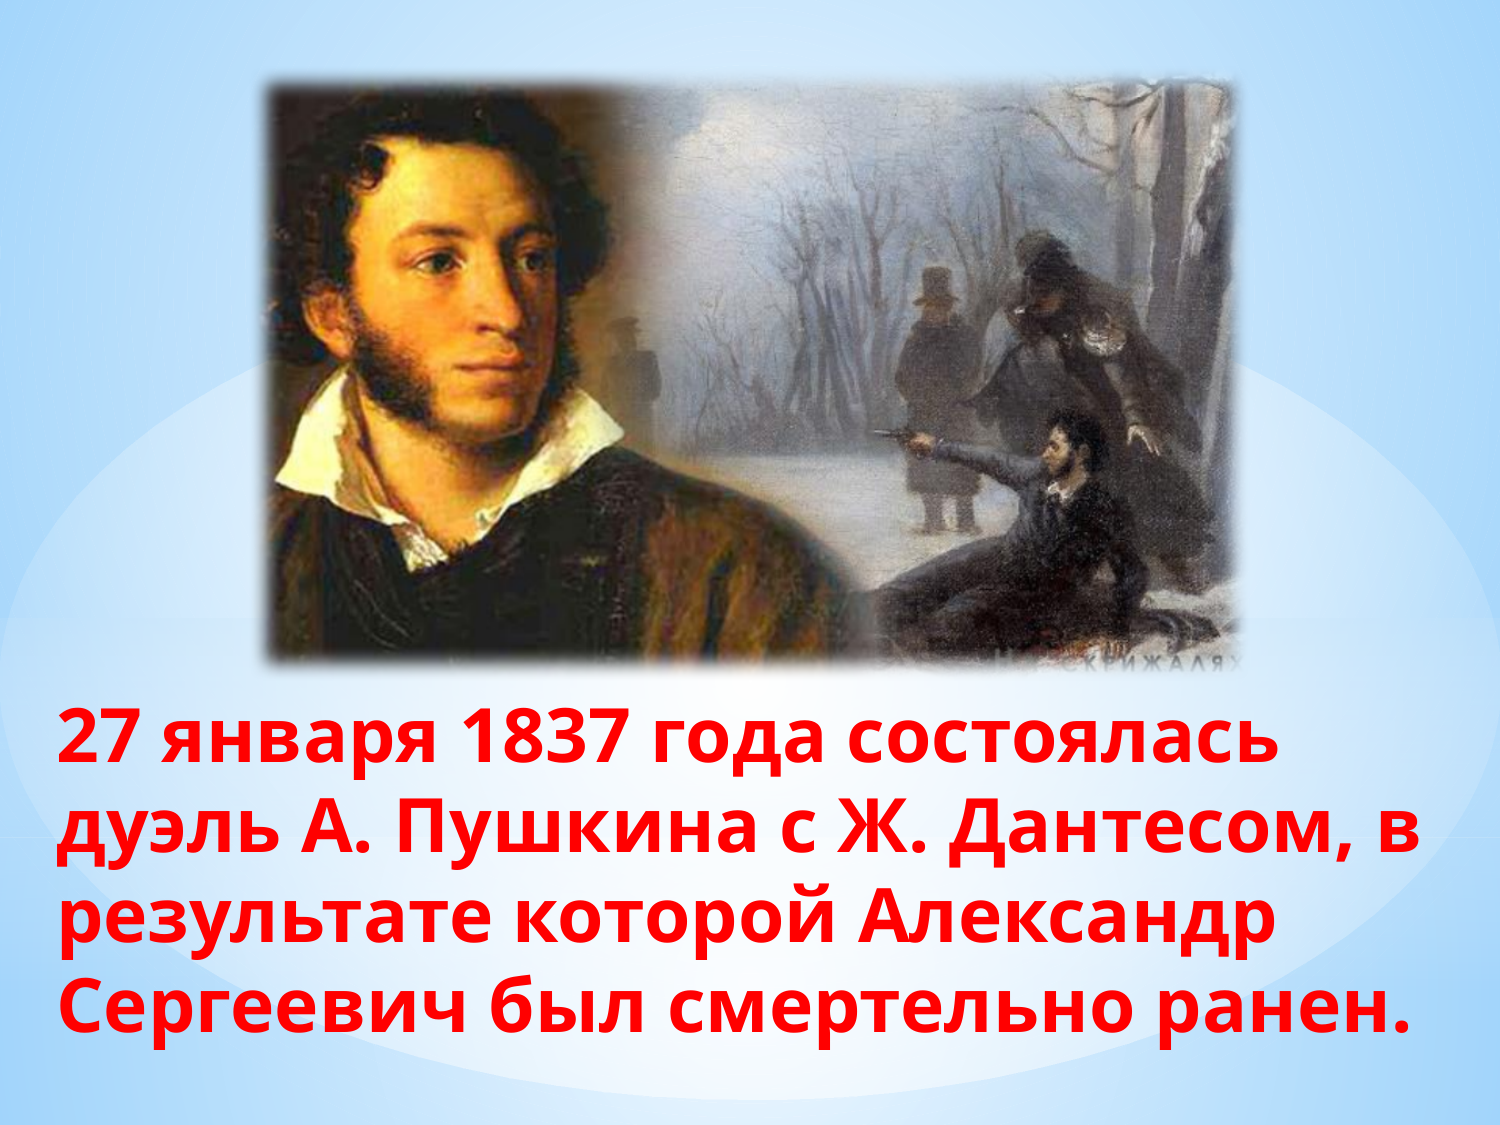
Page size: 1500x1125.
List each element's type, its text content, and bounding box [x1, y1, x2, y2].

picture [249, 66, 1251, 681]
list 27 января 1837 года состоялась дуэль А. Пушкина с Ж. Дантесом, в результате которой Александр Сергеевич был смертельно ранен. [41, 679, 1471, 1070]
